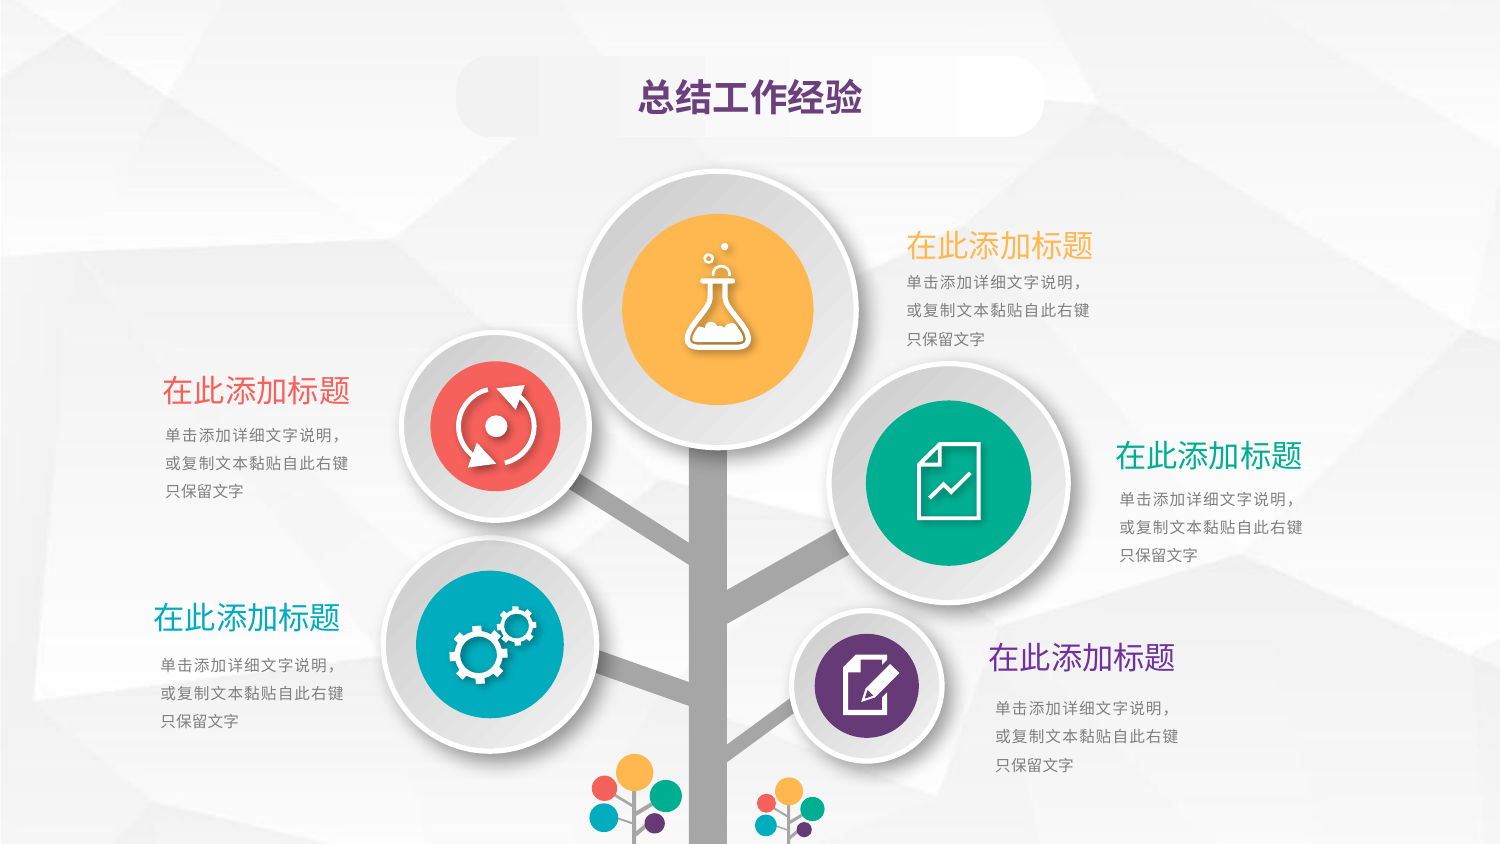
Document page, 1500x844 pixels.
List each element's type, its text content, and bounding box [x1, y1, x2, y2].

text_box 总结工作经验 [454, 54, 1046, 138]
picture [0, 0, 1500, 844]
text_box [535, 448, 881, 844]
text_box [828, 363, 1069, 603]
text_box 在此添加标题 [973, 630, 1205, 684]
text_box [589, 753, 682, 844]
text_box 在此添加标题 [148, 363, 379, 416]
text_box 单击添加详细文字说明，或复制文本黏贴自此右键只保留文字 [980, 682, 1193, 782]
text_box 单击添加详细文字说明，或复制文本黏贴自此右键只保留文字 [150, 408, 363, 509]
text_box 在此添加标题 [138, 590, 369, 644]
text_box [791, 610, 943, 762]
text_box 单击添加详细文字说明，或复制文本黏贴自此右键只保留文字 [1104, 472, 1317, 572]
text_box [383, 537, 597, 752]
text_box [401, 332, 590, 521]
text_box 单击添加详细文字说明，或复制文本黏贴自此右键只保留文字 [145, 638, 359, 739]
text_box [754, 777, 825, 844]
text_box 在此添加标题 [1100, 429, 1331, 482]
text_box 在此添加标题 [891, 218, 1123, 271]
text_box 单击添加详细文字说明，或复制文本黏贴自此右键只保留文字 [891, 256, 1105, 356]
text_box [579, 171, 857, 448]
